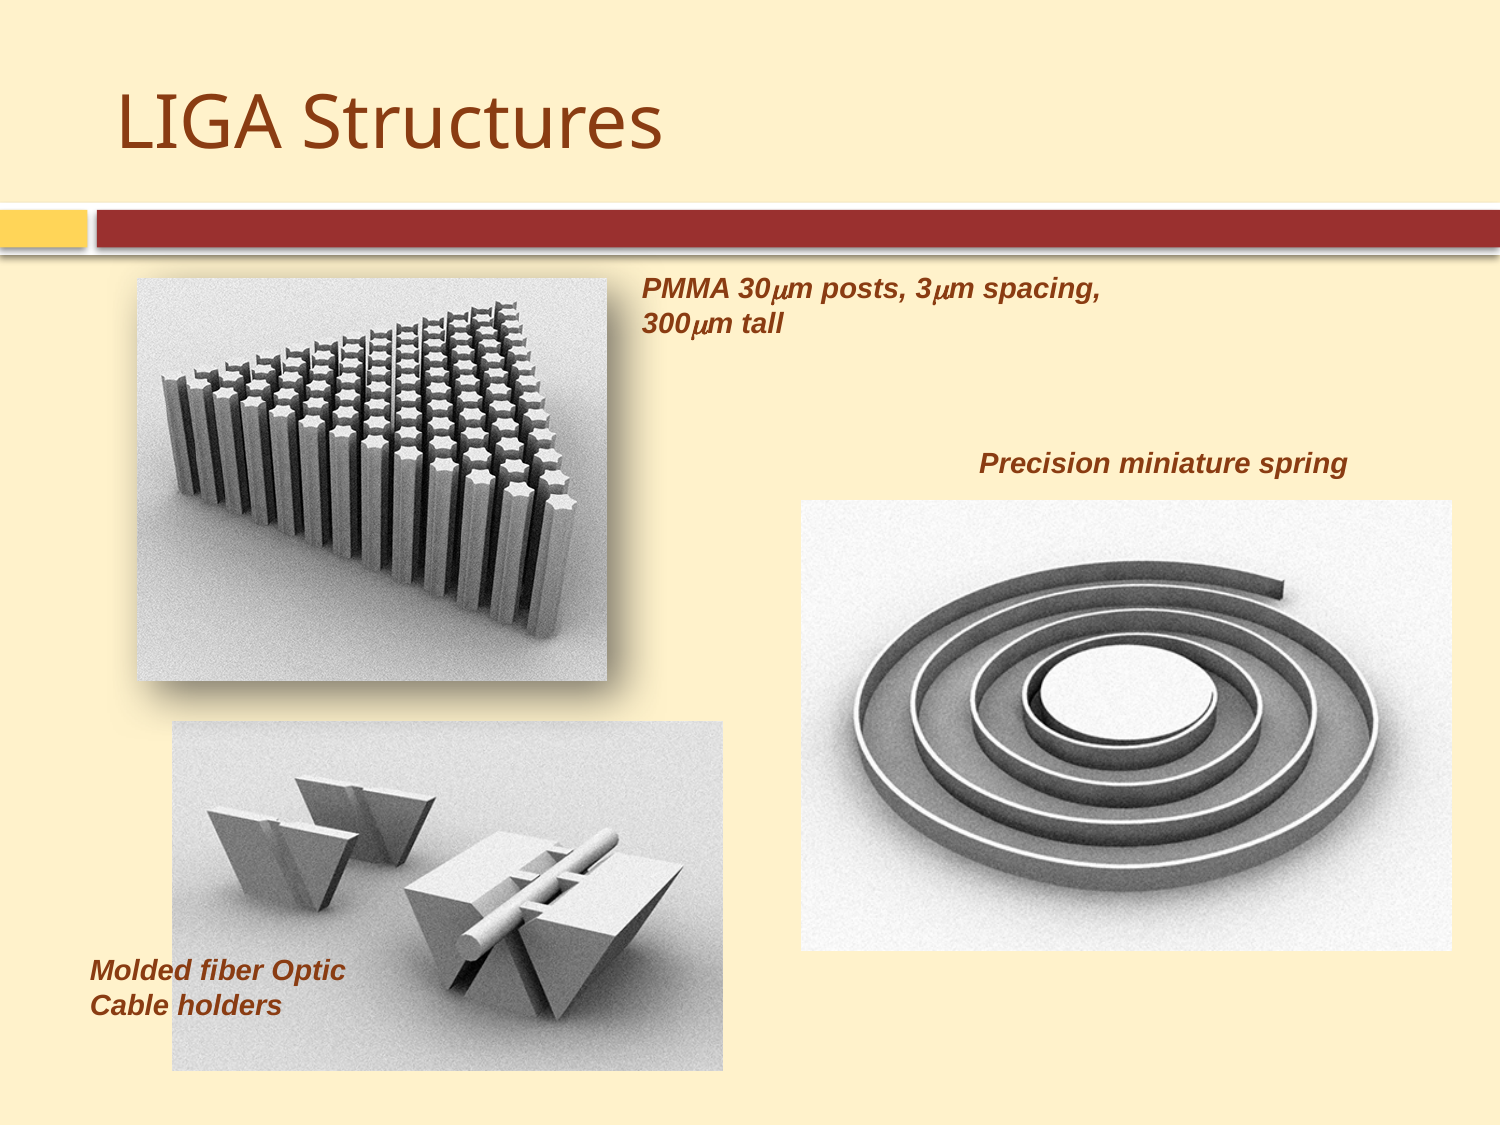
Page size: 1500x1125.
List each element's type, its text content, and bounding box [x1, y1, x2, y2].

picture [172, 721, 723, 1071]
title LIGA Structures [100, 37, 1438, 200]
picture [801, 500, 1452, 951]
text_box PMMA 30m posts, 3m spacing, 300m tall [627, 262, 1215, 338]
text_box Molded fiber Optic Cable holders [74, 944, 167, 1072]
text_box Precision miniature spring [964, 437, 1500, 550]
picture [137, 278, 607, 681]
